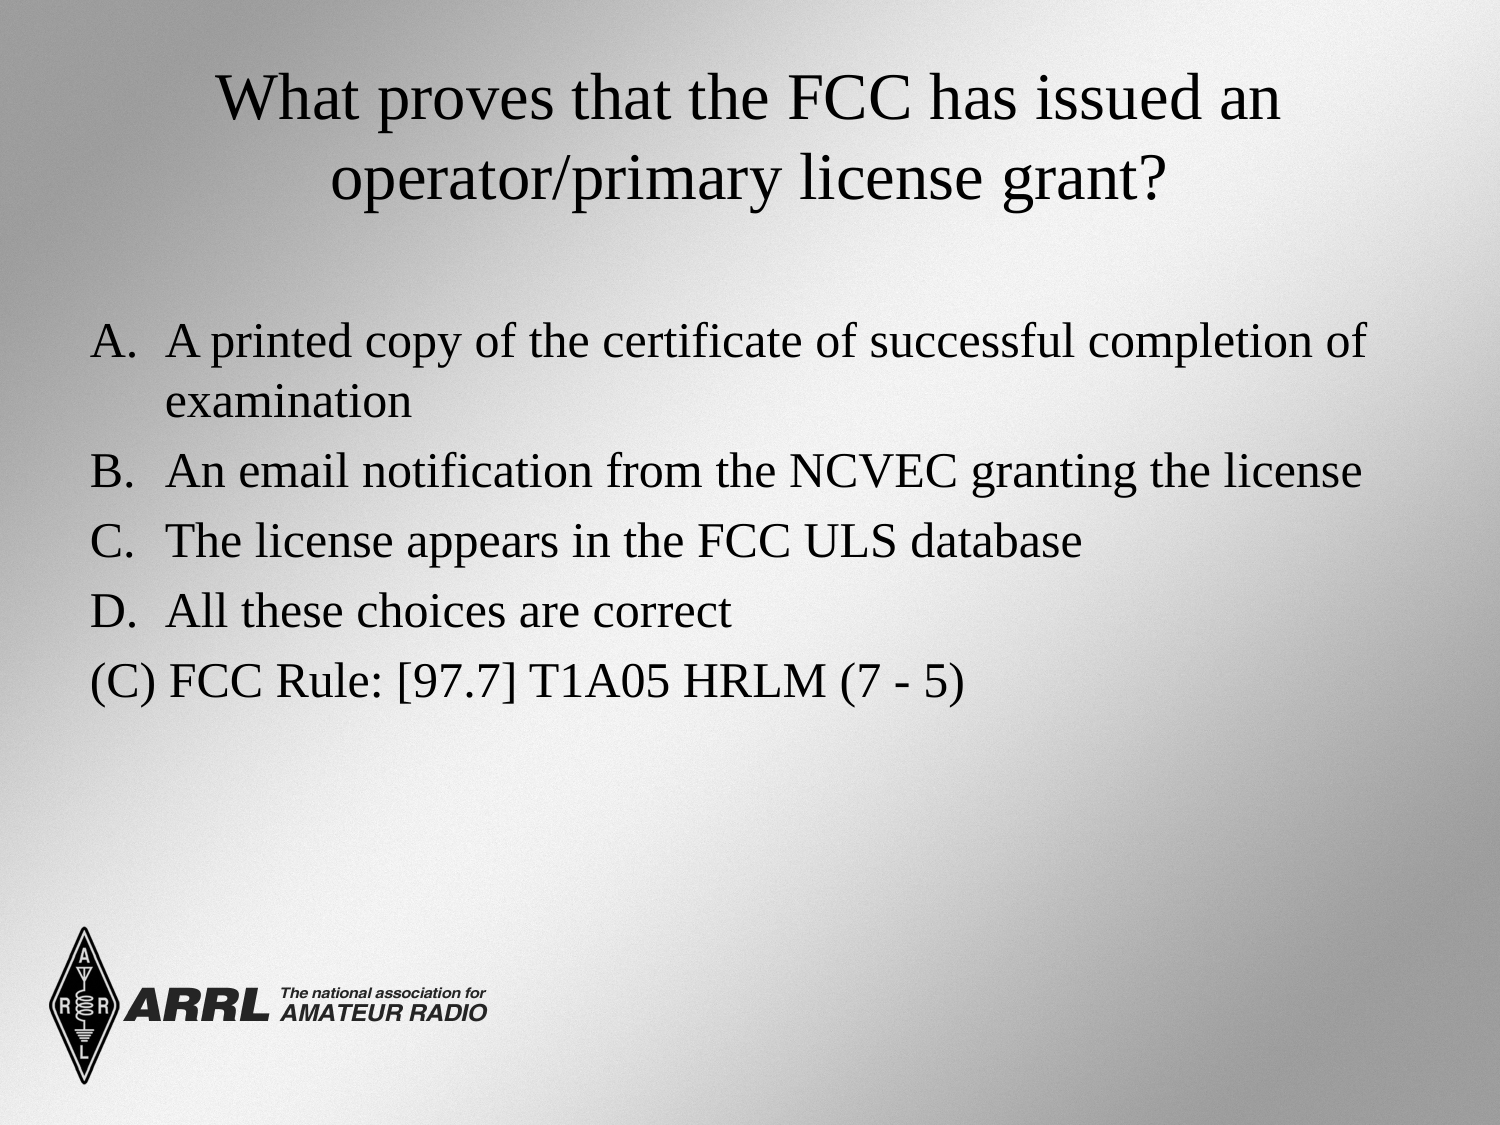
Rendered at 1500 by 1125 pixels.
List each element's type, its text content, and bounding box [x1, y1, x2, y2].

picture [0, 0, 1500, 1125]
title What proves that the FCC has issued an operator/primary license grant? [75, 45, 1425, 233]
list A printed copy of the certificate of successful completion of examination An email notification from the NCVEC granting the license The license appears in the FCC ULS database All these choices are correct (C) FCC Rule: [97.7] T1A05 HRLM (7 - 5) [75, 299, 1425, 1005]
